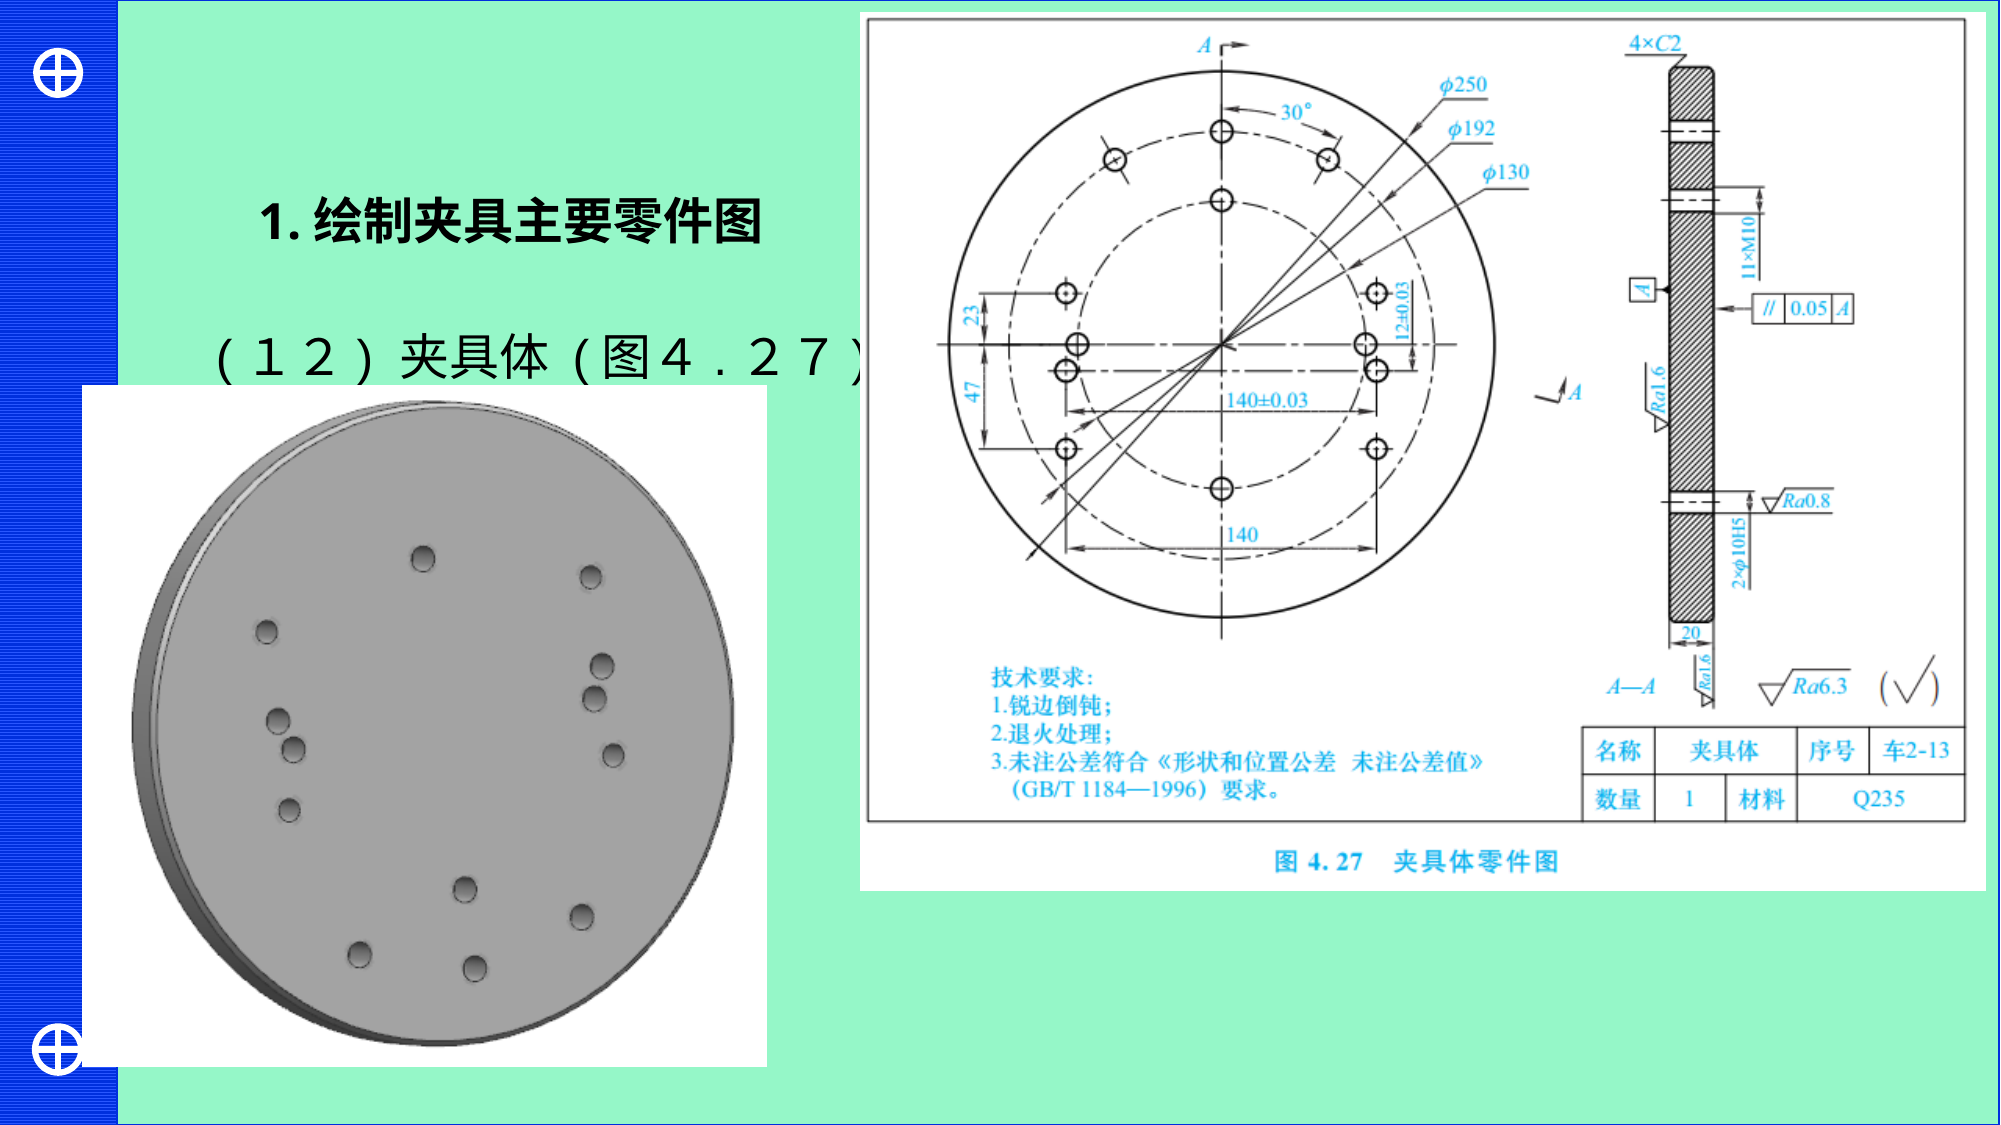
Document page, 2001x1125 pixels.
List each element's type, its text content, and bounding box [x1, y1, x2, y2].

text_box 1.绘制夹具主要零件图 [243, 182, 860, 258]
picture [860, 12, 1986, 891]
picture [82, 385, 767, 1067]
text_box (１２) 夹具体 (图４.２７) 。 [126, 287, 860, 428]
